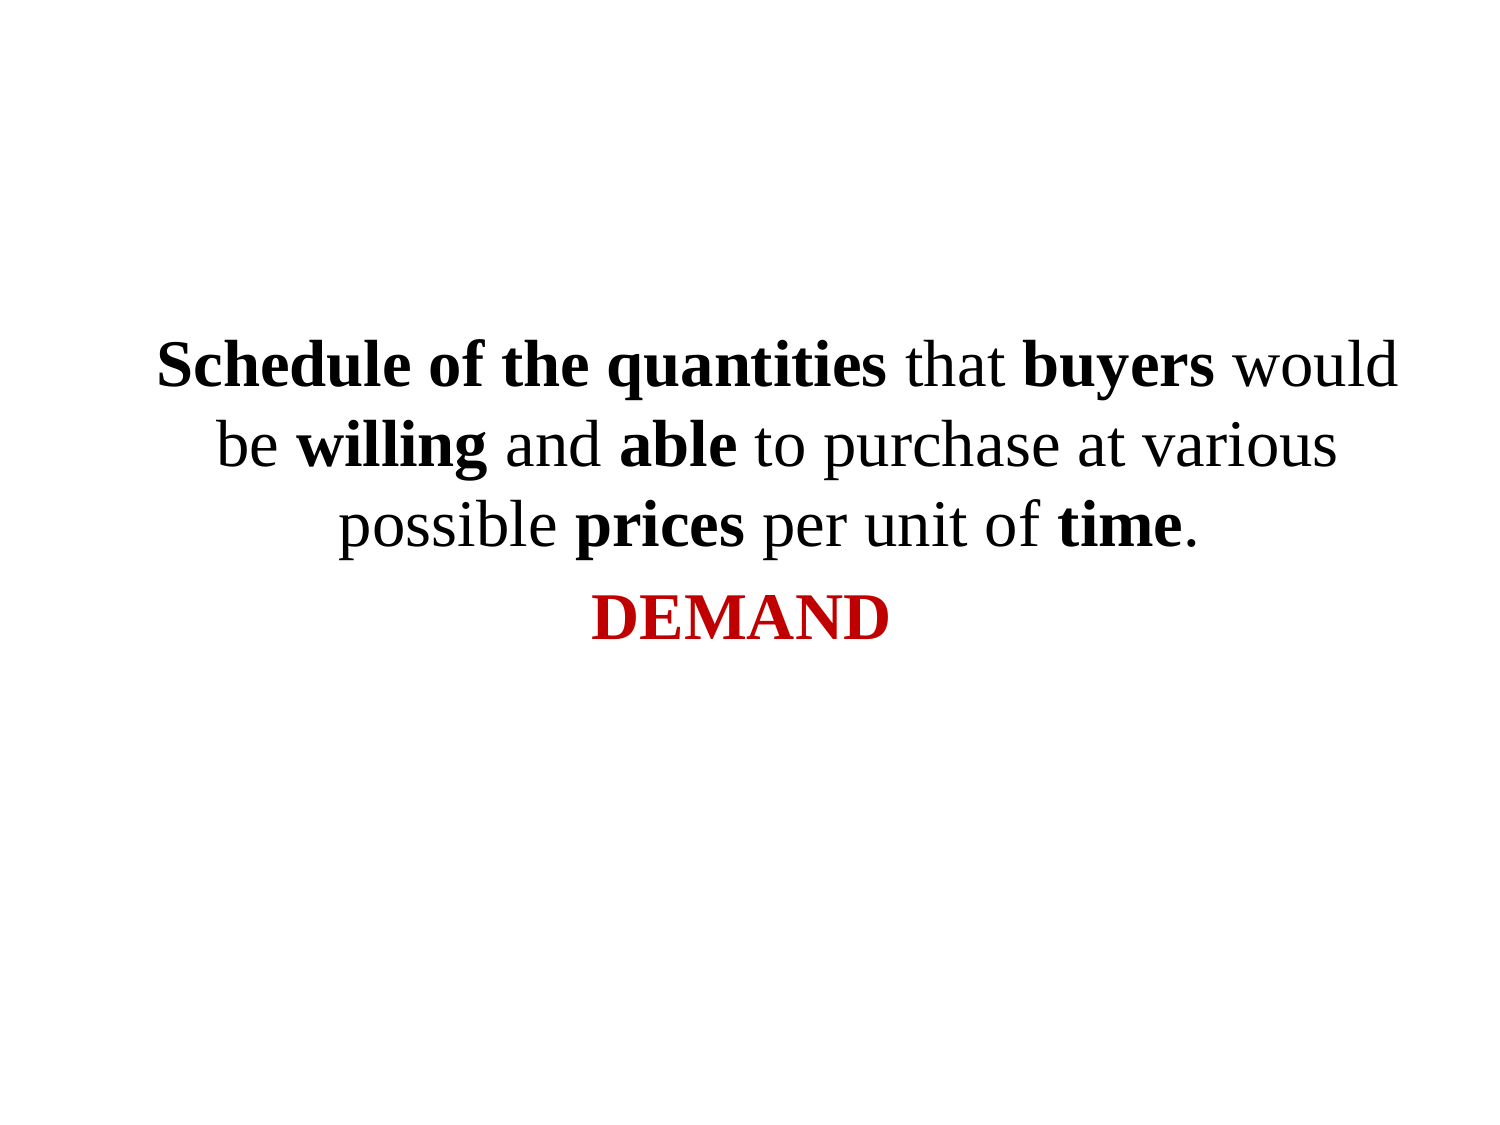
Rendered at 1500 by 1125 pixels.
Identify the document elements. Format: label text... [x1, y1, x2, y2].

list Schedule of the quantities that buyers would be willing and able to purchase at various possible prices per unit of time. DEMAND [75, 312, 1425, 763]
